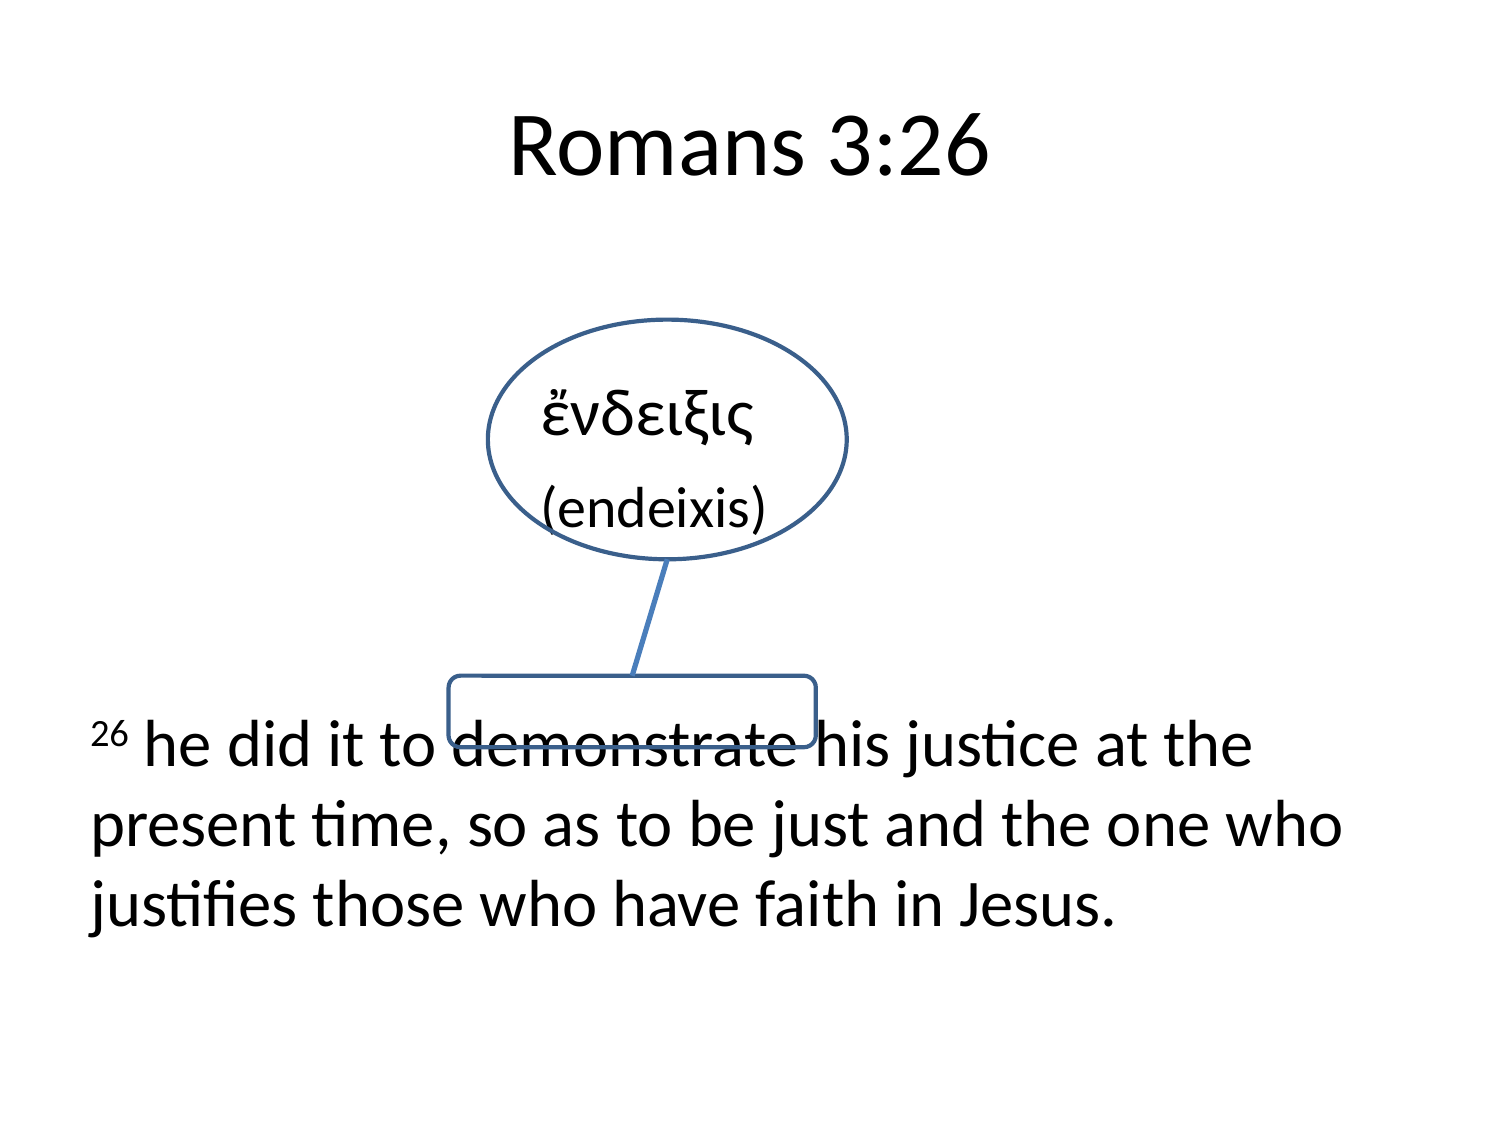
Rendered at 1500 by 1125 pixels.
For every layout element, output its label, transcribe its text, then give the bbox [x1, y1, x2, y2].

text_box [446, 673, 818, 750]
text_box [631, 559, 668, 676]
list ἔνδειξις (endeixis) 26 he did it to demonstrate his justice at the present time, so as to be just and the one who justifies those who have faith in Jesus. [75, 262, 1425, 1005]
text_box [485, 317, 849, 562]
title Romans 3:26 [75, 45, 1425, 233]
